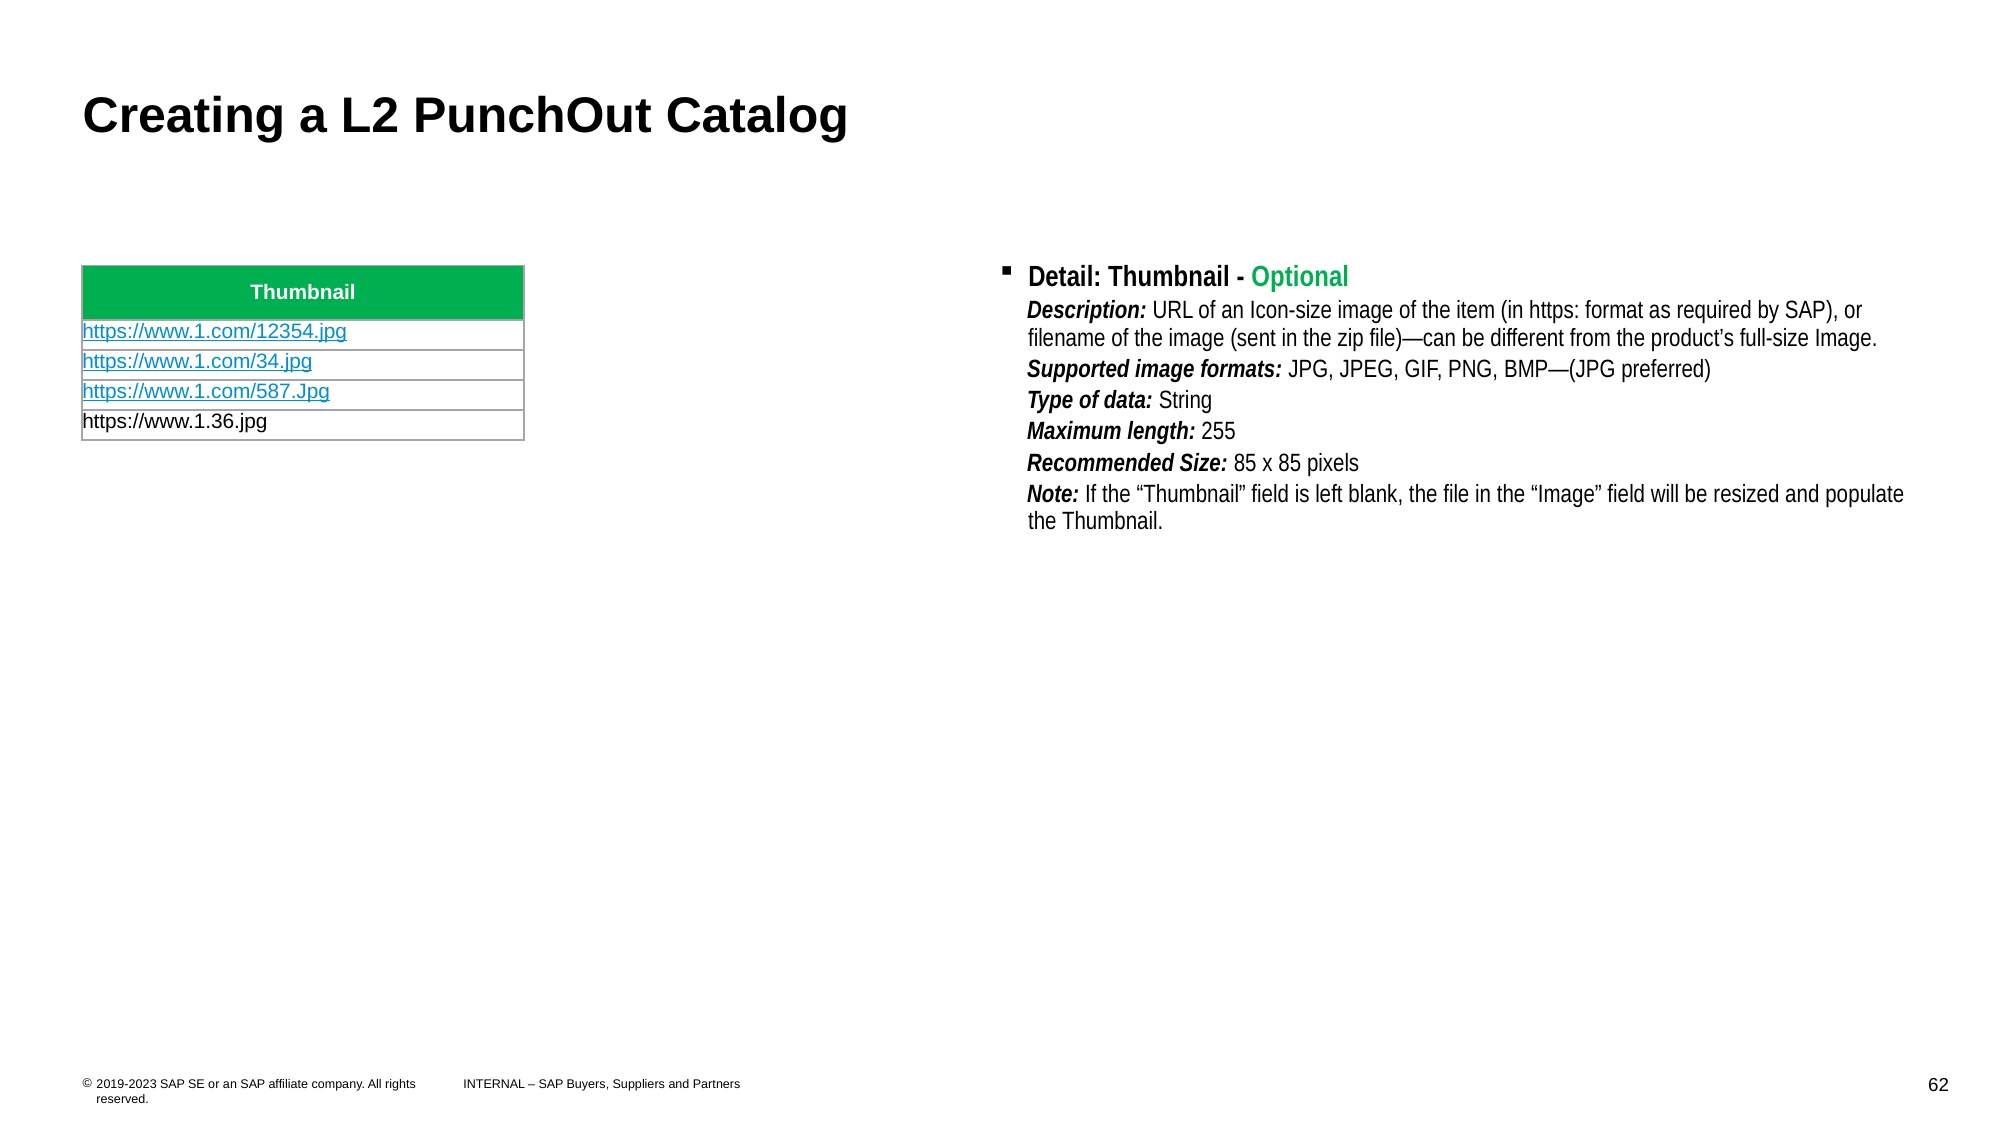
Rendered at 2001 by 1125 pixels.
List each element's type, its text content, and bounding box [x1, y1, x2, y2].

title Creating a L2 PunchOut Catalog [82, 82, 1918, 144]
table_header Thumbnail [83, 266, 523, 319]
table_cell https://www.1.com/34.jpg [83, 351, 523, 379]
table_cell https://www.1.36.jpg [83, 411, 523, 439]
text_box Detail: Thumbnail - Optional Description: URL of an Icon-size image of the item (in https: format as required by SAP), or filename of the image (sent in the zip file)—can be different from the product’s full-size Image. Supported image formats: JPG, JPEG, GIF, PNG, BMP—(JPG preferred) Type of data: String Maximum length: 255 Recommended Size: 85 x 85 pixels Note: If the “Thumbnail” field is left blank, the file in the “Image” field will be resized and populate the Thumbnail. [1000, 265, 1918, 535]
table_cell https://www.1.com/587.Jpg [83, 381, 523, 409]
table_cell https://www.1.com/12354.jpg [83, 321, 523, 349]
